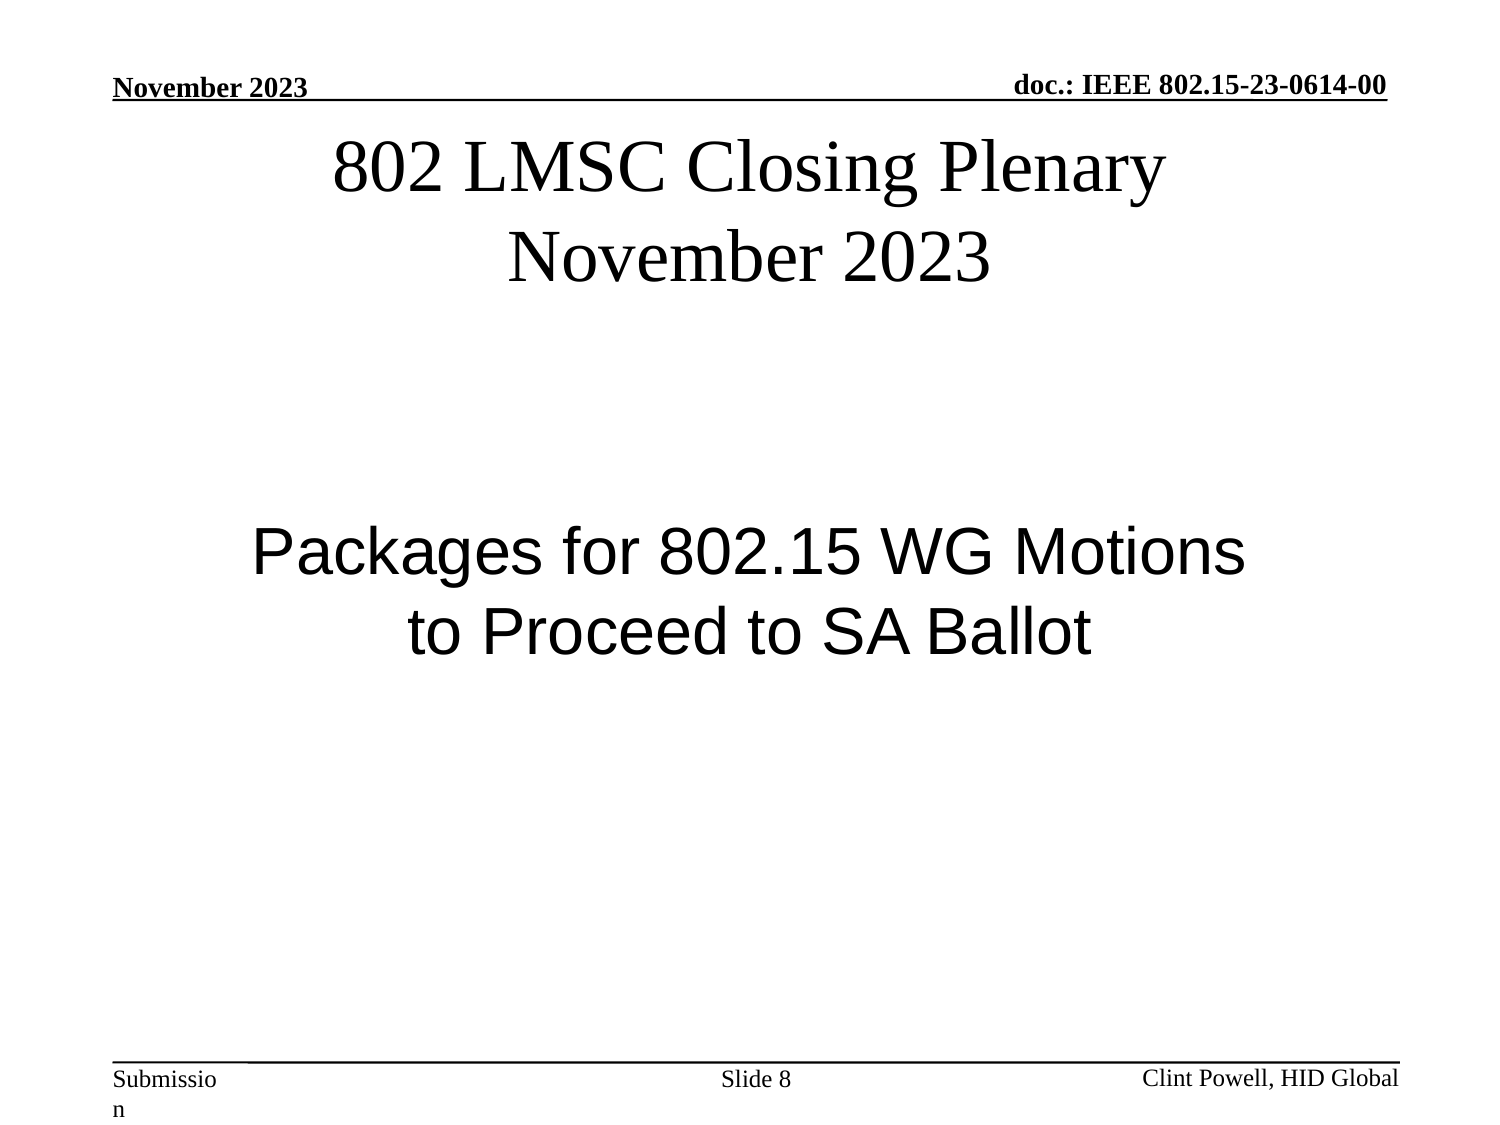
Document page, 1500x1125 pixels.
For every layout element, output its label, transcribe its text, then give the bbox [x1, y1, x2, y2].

subtitle Packages for 802.15 WG Motions to Proceed to SA Ballot [225, 500, 1275, 788]
title 802 LMSC Closing Plenary November 2023 [112, 112, 1388, 300]
slide_number Slide 8 [712, 1062, 800, 1093]
